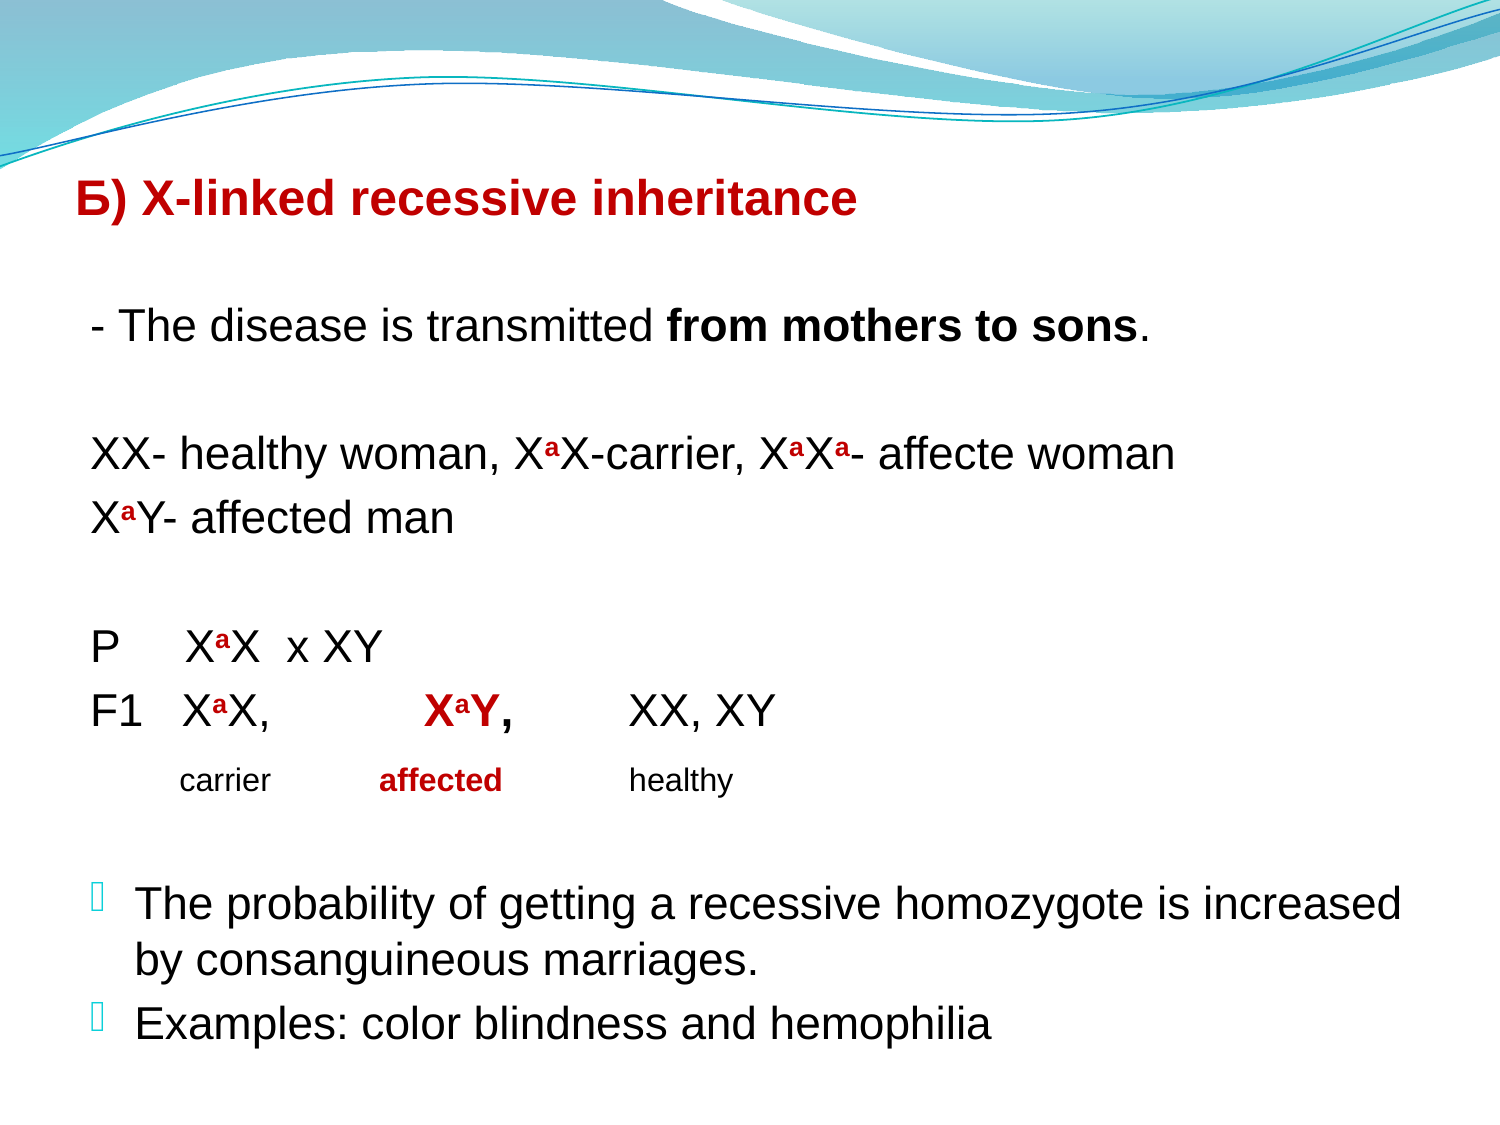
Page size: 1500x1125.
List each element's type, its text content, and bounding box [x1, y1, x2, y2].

list - The disease is transmitted from mothers to sons. XX- healthy woman, XаX-carrier, XаXа- affecte woman XаY- affected man P XаX x XY F1 XаX, XаY, XX, XY carrier affected healthy The probability of getting a recessive homozygote is increased by consanguineous marriages. Examples: color blindness and hemophilia [75, 287, 1425, 1063]
title Б) X-linked recessive inheritance [75, 75, 1425, 225]
